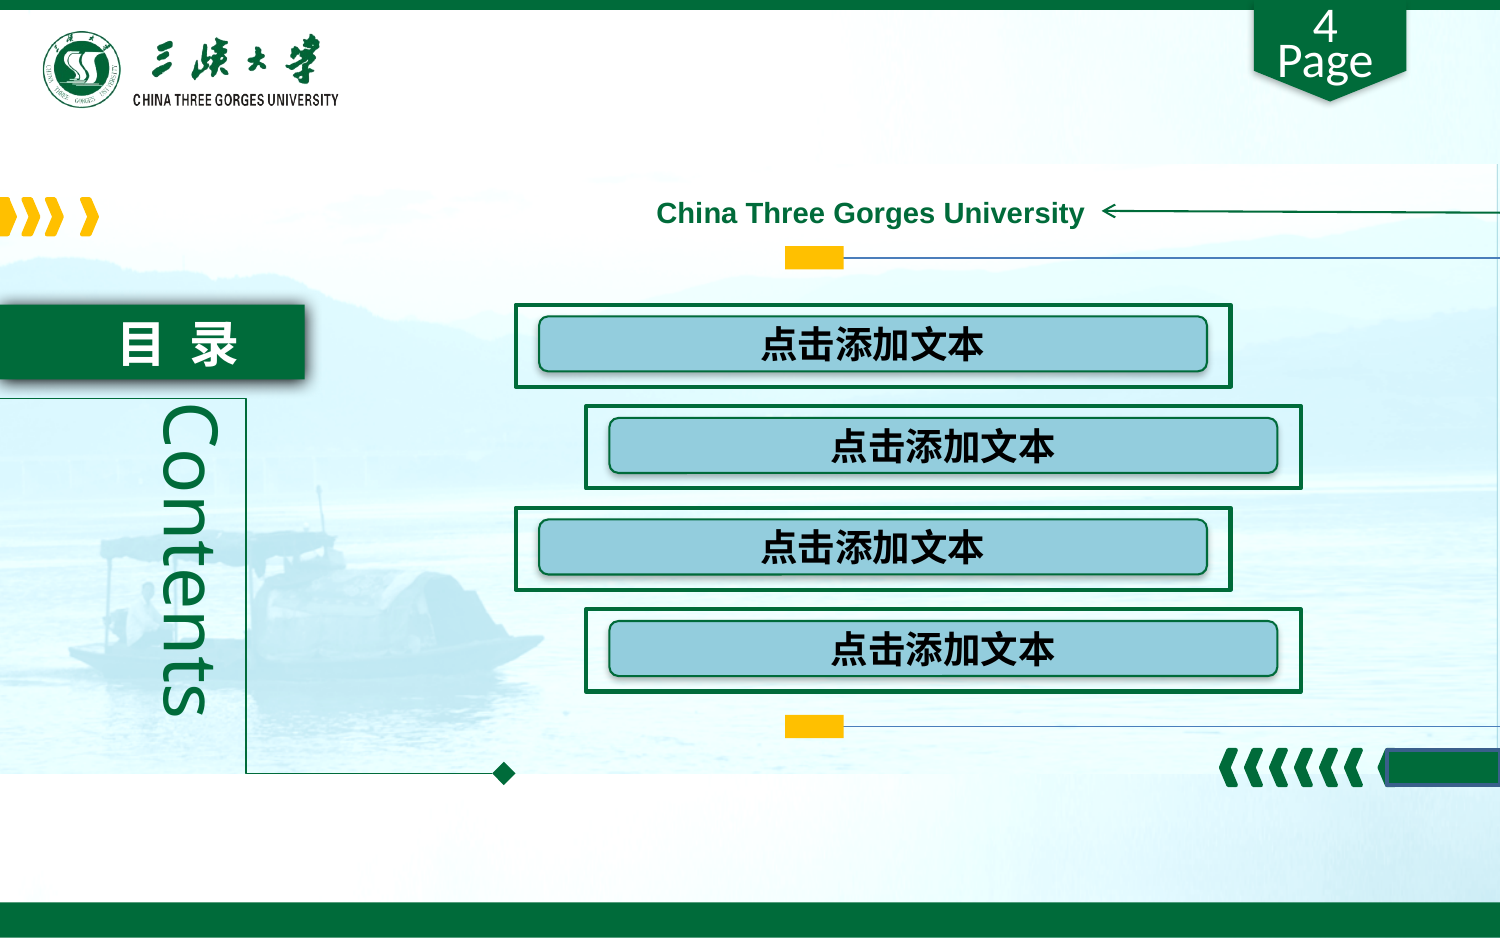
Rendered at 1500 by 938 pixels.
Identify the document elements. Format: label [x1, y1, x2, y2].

text_box [515, 304, 779, 387]
text_box [585, 405, 779, 489]
text_box [784, 245, 1500, 739]
text_box [0, 398, 493, 774]
text_box [640, 187, 1500, 239]
picture [0, 774, 1500, 938]
text_box [585, 609, 779, 692]
text_box [515, 507, 779, 591]
picture [0, 0, 1500, 163]
text_box [0, 163, 1500, 774]
